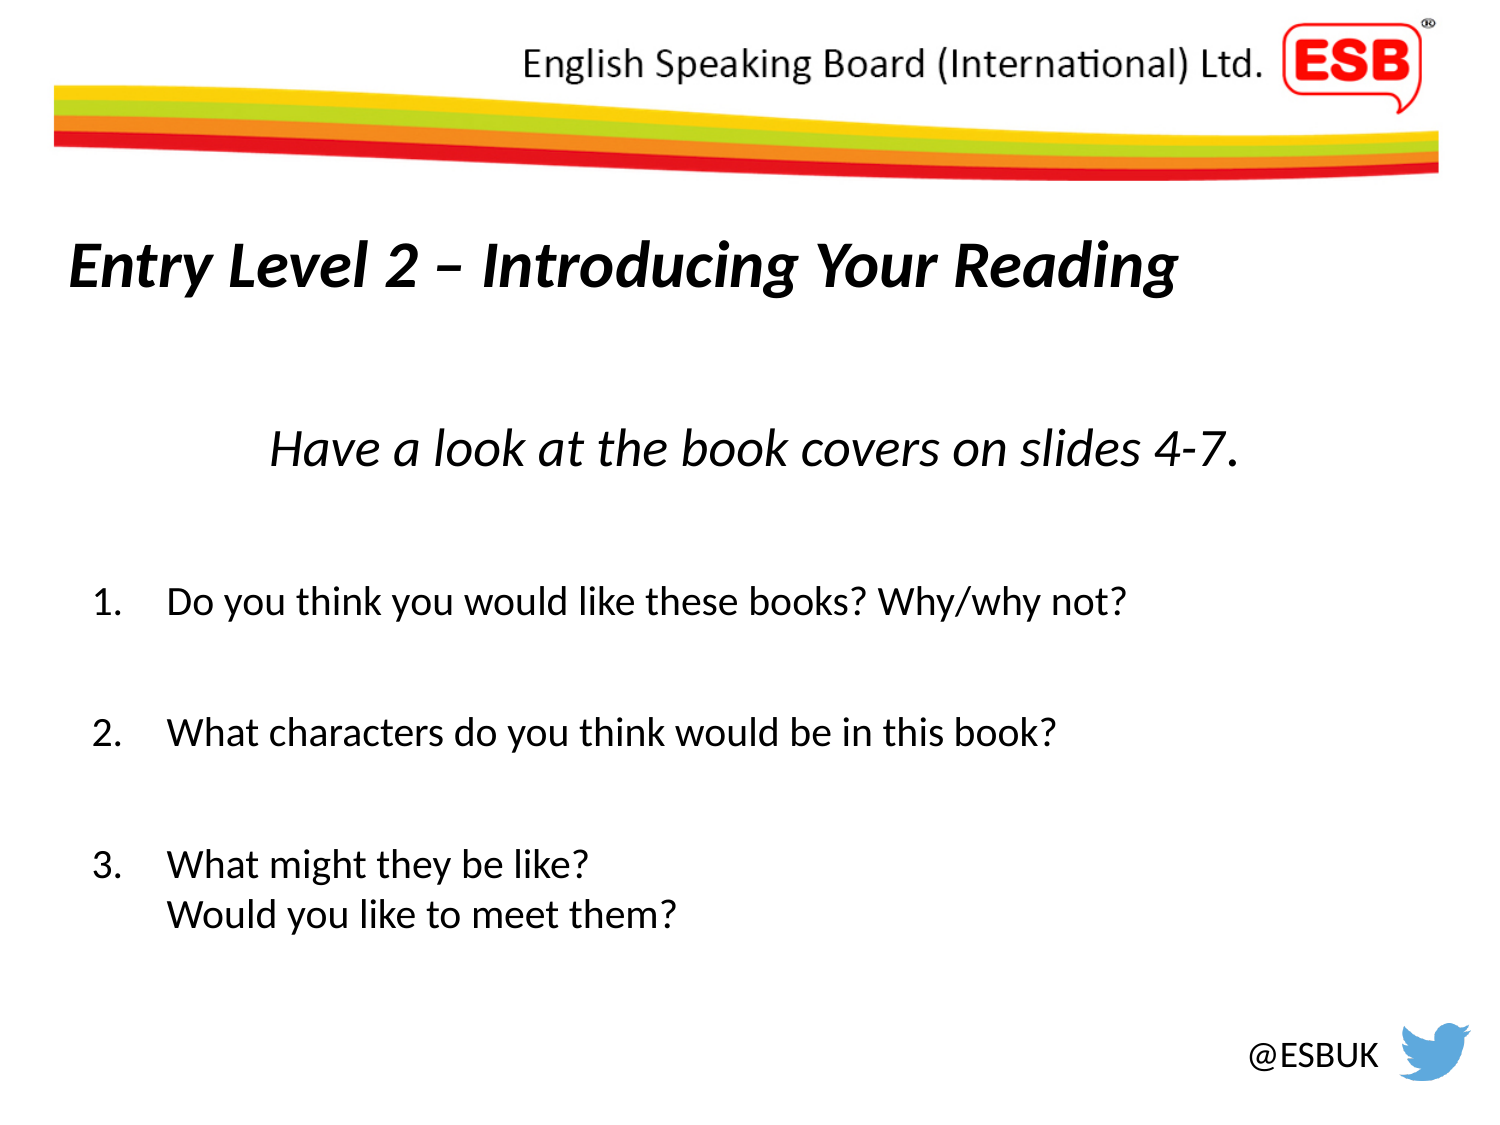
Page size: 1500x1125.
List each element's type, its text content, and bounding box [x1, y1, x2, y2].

subtitle Have a look at the book covers on slides 4-7. Do you think you would like these books? Why/why not? What characters do you think would be in this book? What might they be like? Would you like to meet them? [76, 408, 1447, 988]
picture [1399, 1023, 1471, 1081]
title Entry Level 2 – Introducing Your Reading [53, 206, 1424, 310]
picture [0, 0, 1500, 189]
